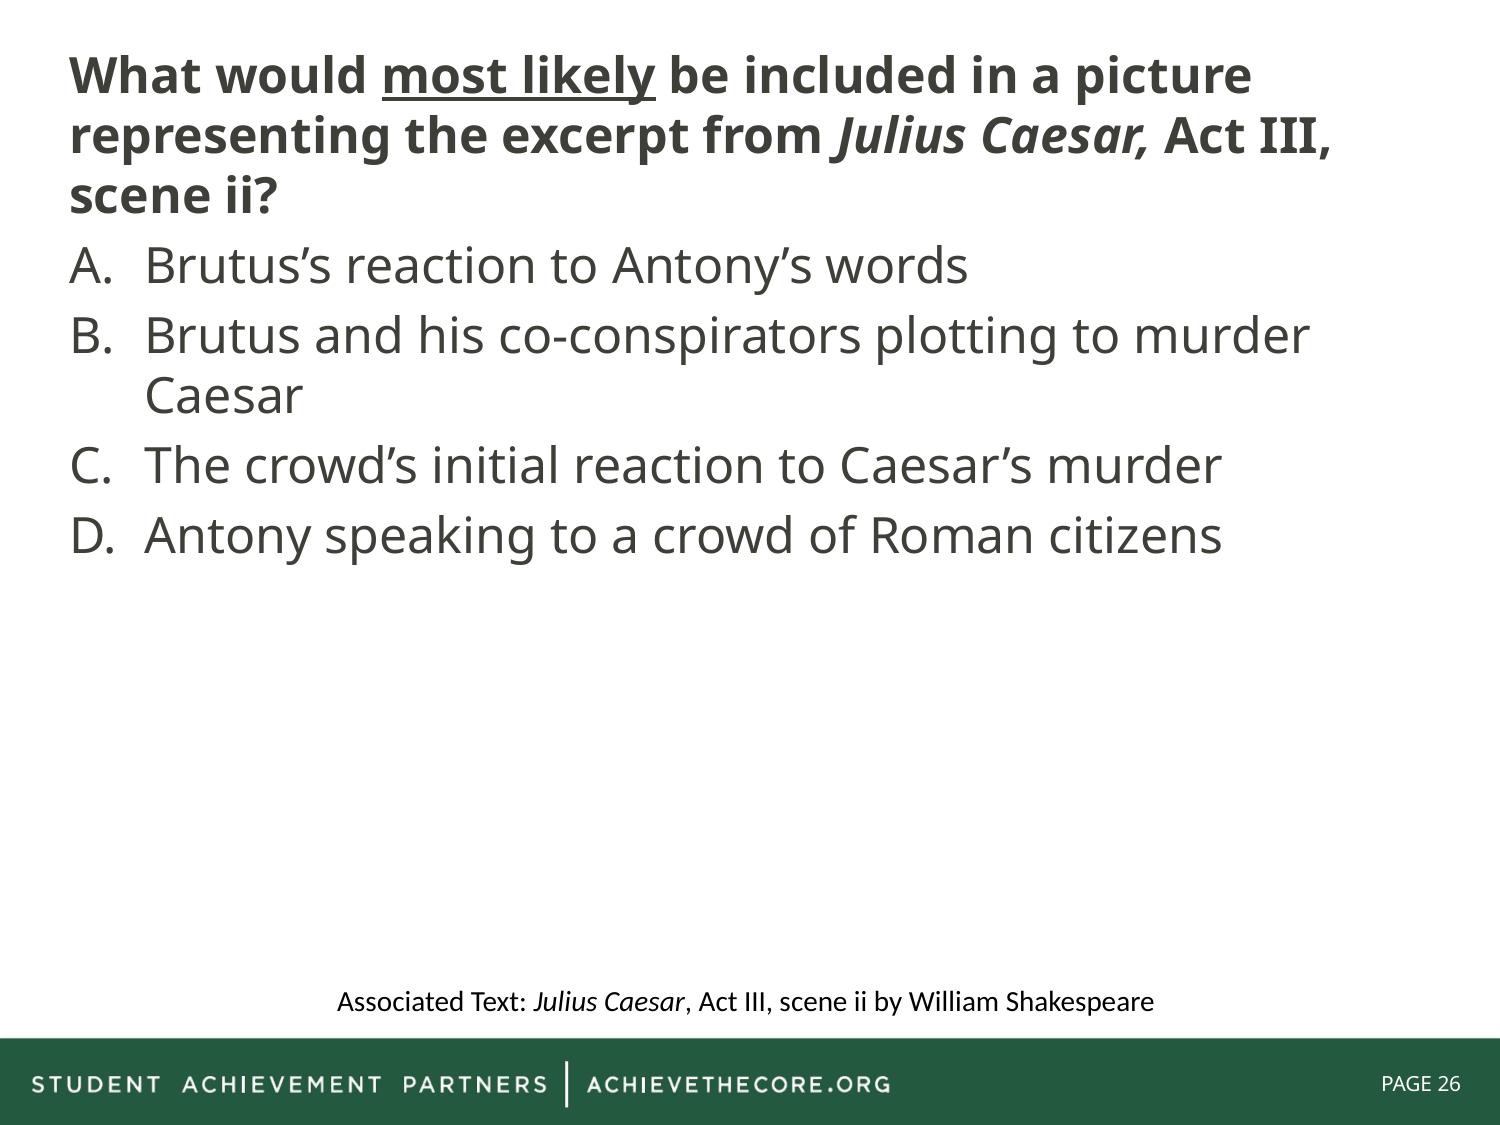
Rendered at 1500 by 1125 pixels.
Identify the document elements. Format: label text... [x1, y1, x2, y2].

list What would most likely be included in a picture representing the excerpt from Julius Caesar, Act III, scene ii? Brutus’s reaction to Antony’s words Brutus and his co-conspirators plotting to murder Caesar The crowd’s initial reaction to Caesar’s murder Antony speaking to a crowd of Roman citizens [54, 35, 1438, 974]
text_box Associated Text: Julius Caesar, Act III, scene ii by William Shakespeare [54, 974, 1438, 1025]
